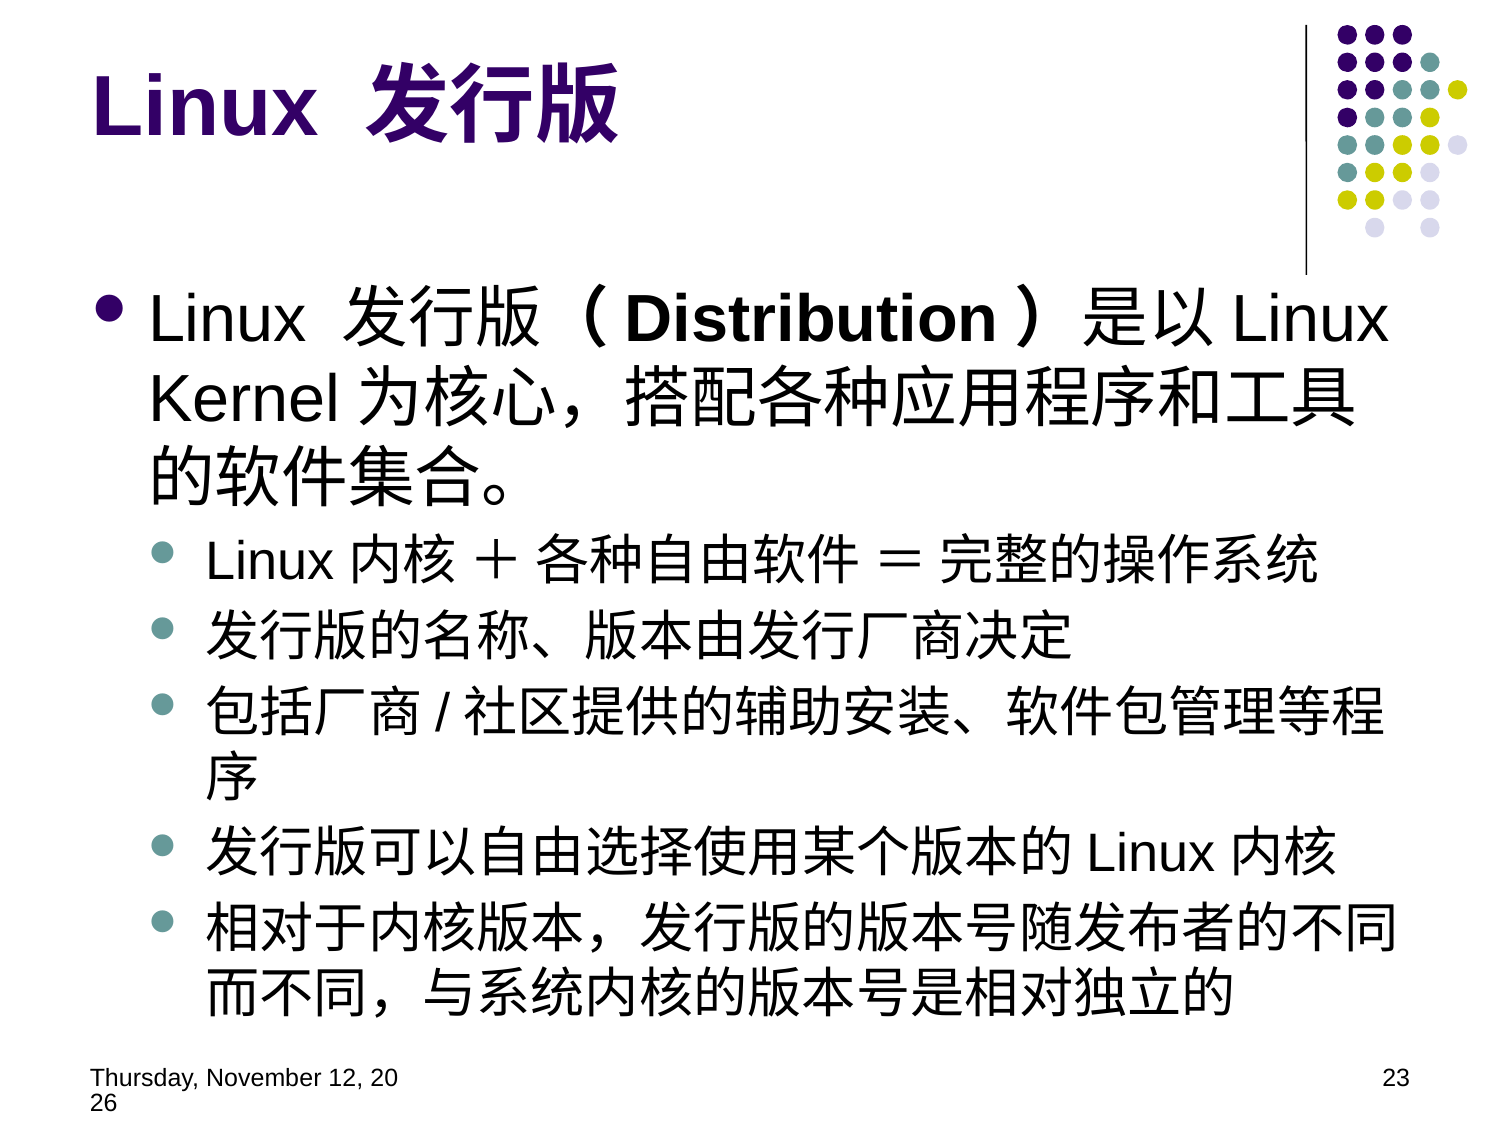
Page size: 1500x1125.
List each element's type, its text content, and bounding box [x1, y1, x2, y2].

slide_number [75, 1024, 425, 1100]
list Linux 发行版（Distribution）是以Linux Kernel为核心，搭配各种应用程序和工具的软件集合。 Linux内核 ＋ 各种自由软件 ＝ 完整的操作系统 发行版的名称、版本由发行厂商决定 包括厂商/社区提供的辅助安装、软件包管理等程序 发行版可以自由选择使用某个版本的Linux内核 相对于内核版本，发行版的版本号随发布者的不同而不同，与系统内核的版本号是相对独立的 [76, 266, 1428, 1011]
title Linux 发行版 [76, 42, 1428, 230]
slide_number 23 [1074, 1024, 1425, 1100]
